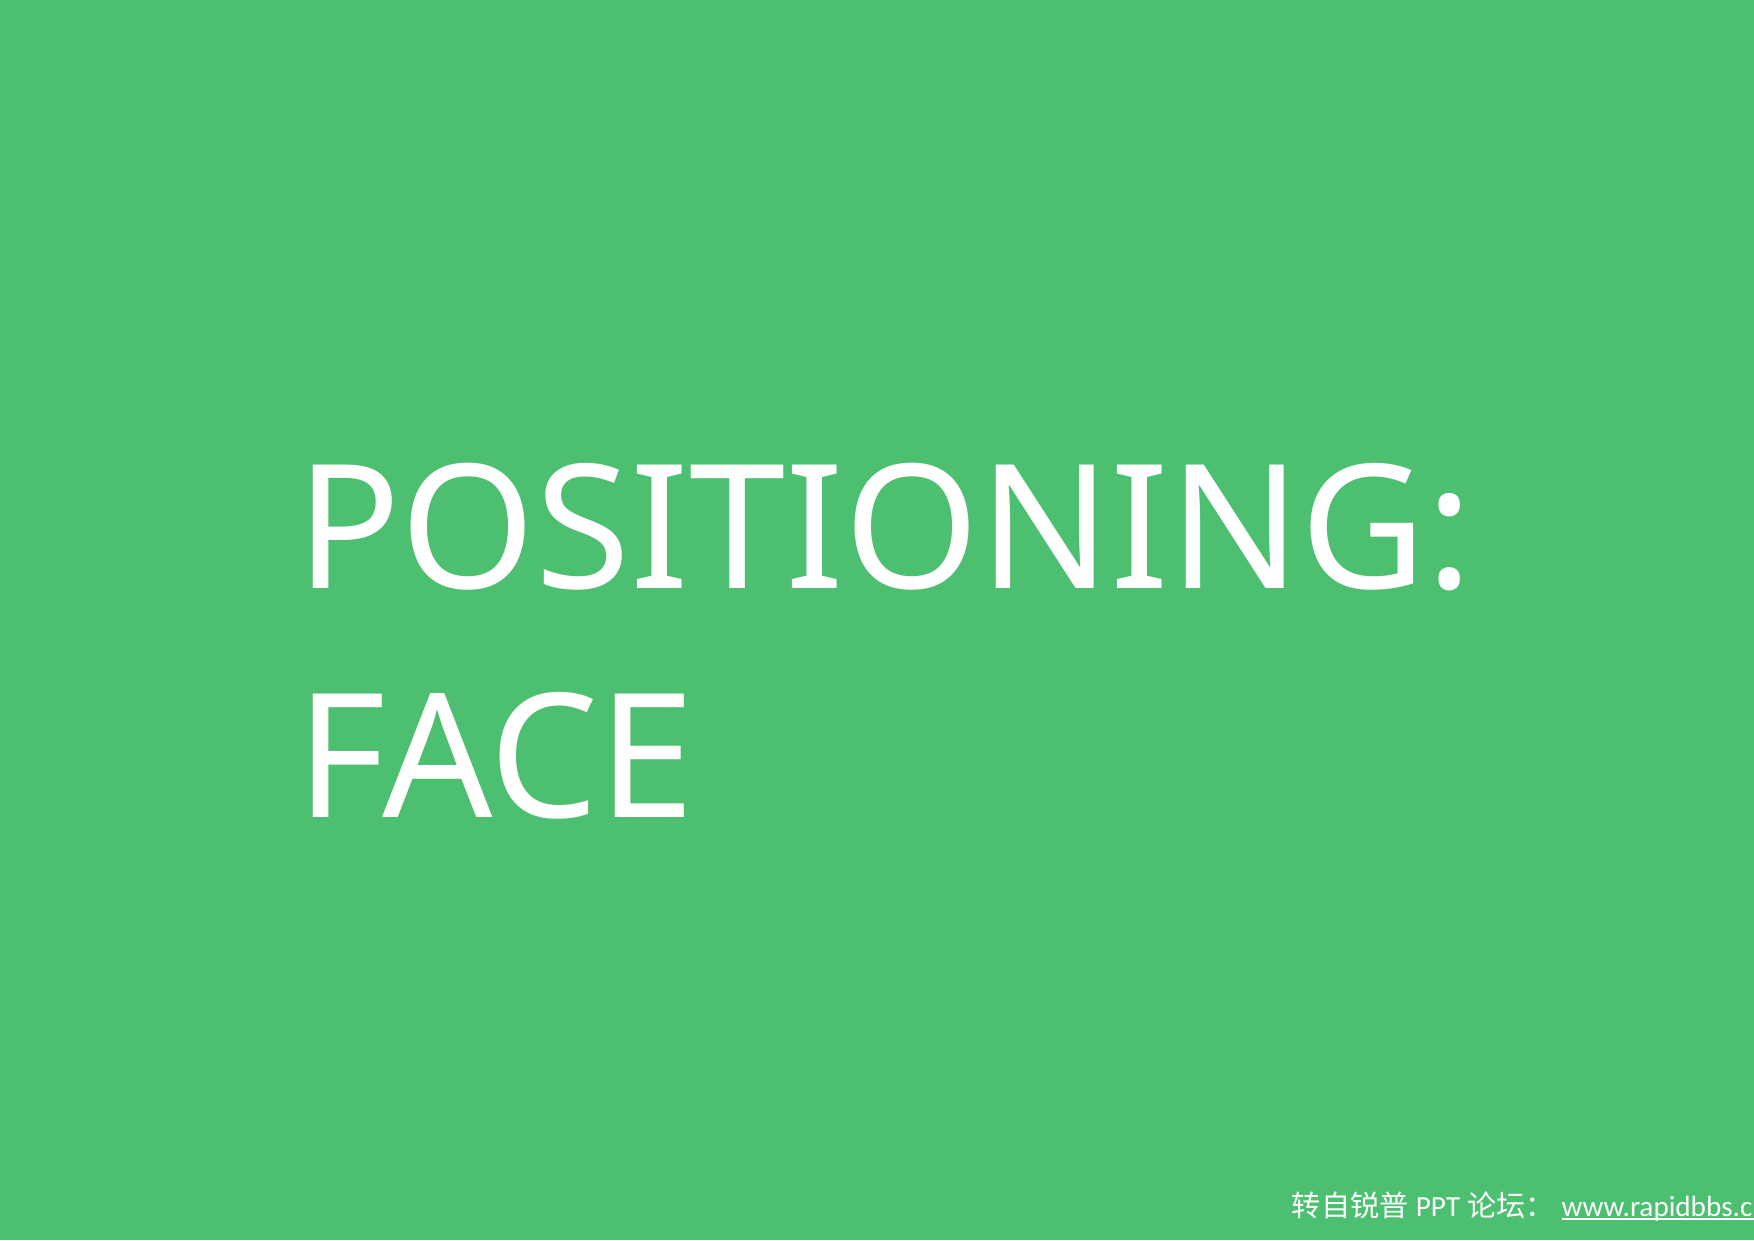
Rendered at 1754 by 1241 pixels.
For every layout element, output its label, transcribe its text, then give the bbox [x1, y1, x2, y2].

text_box [0, 0, 1754, 1241]
text_box POSITIONING: FACE [296, 393, 1474, 860]
text_box 转自锐普PPT论坛：www.rapidbbs.cn [1277, 1179, 1754, 1230]
